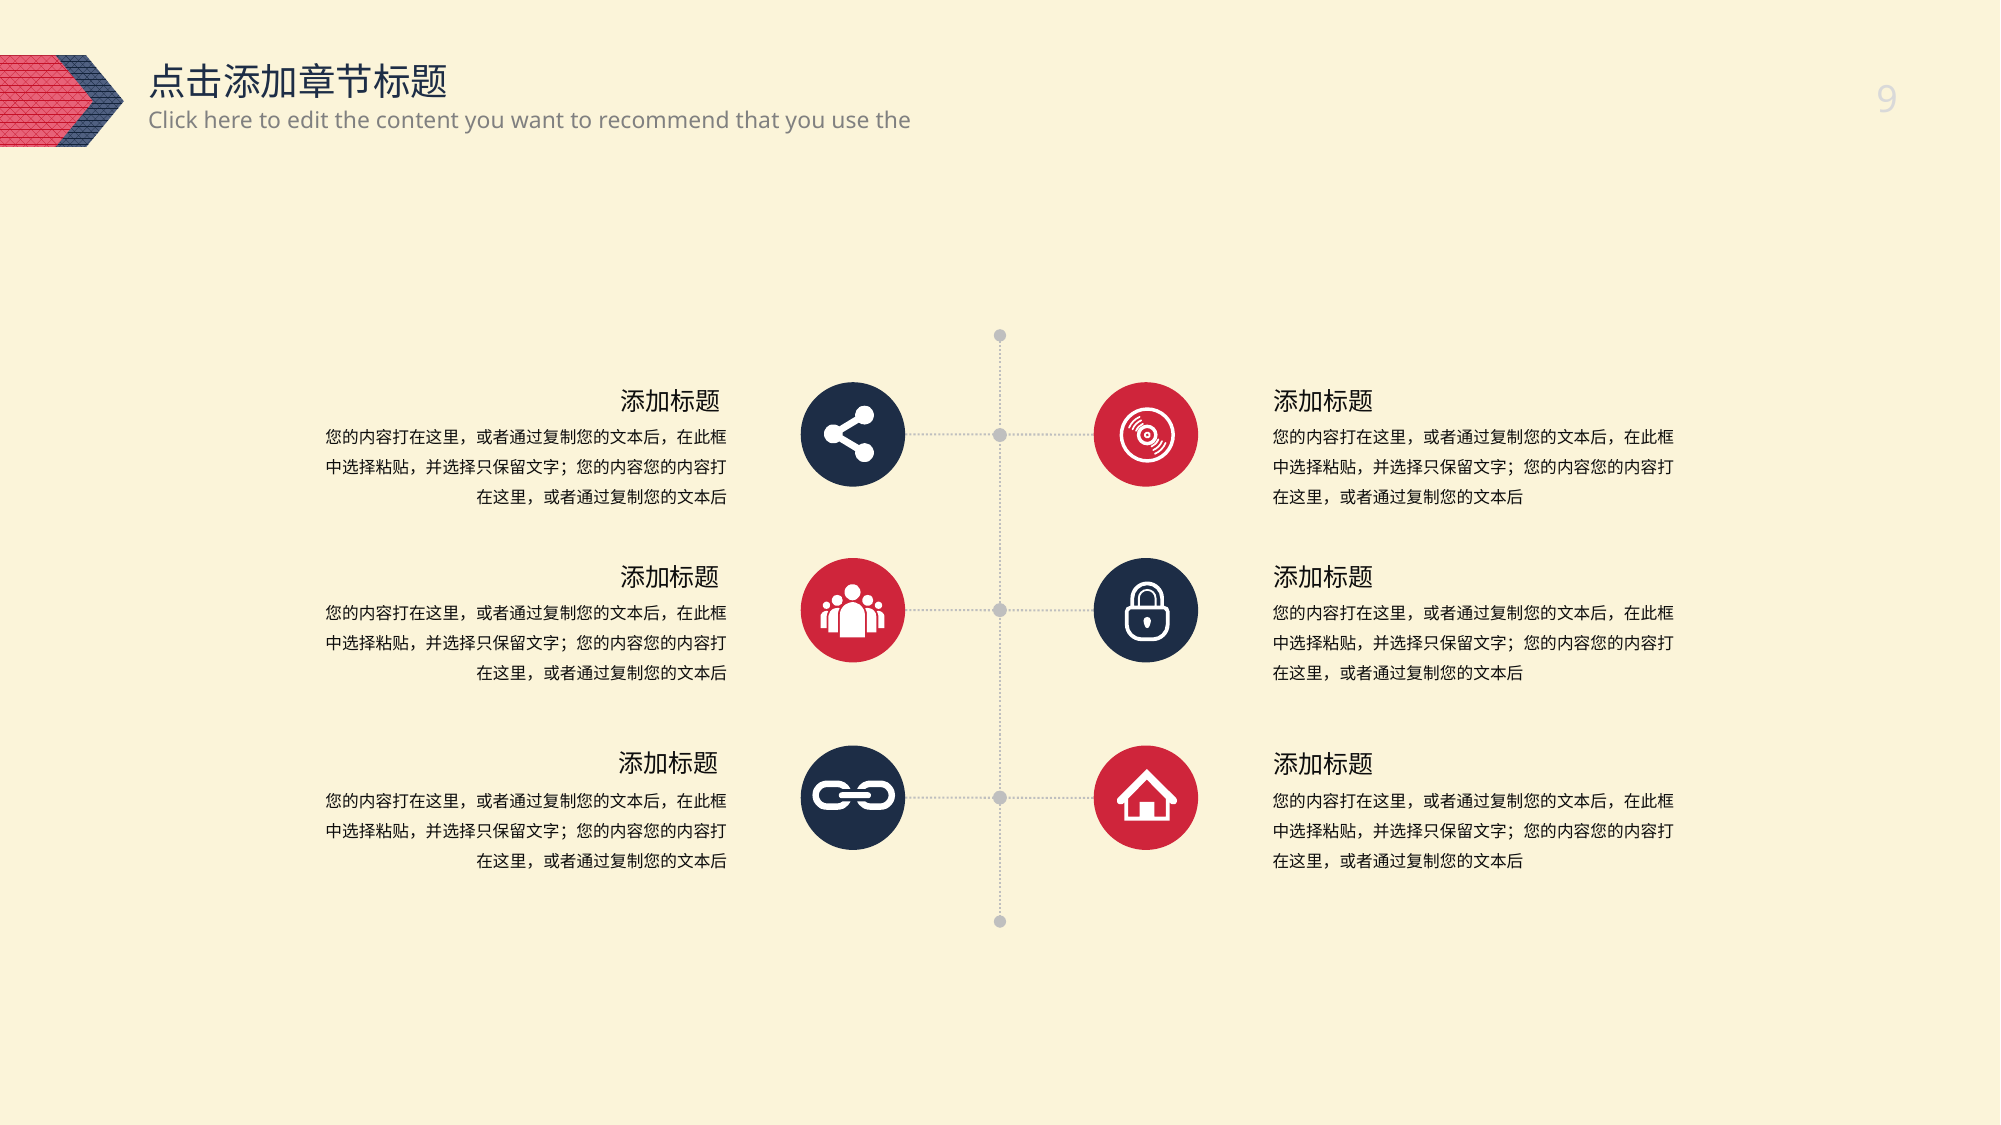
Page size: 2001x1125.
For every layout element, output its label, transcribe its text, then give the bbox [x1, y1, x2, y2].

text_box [308, 725, 743, 880]
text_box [308, 362, 743, 516]
list Click here to edit the content you want to recommend that you use the [133, 101, 1427, 152]
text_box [1257, 538, 1692, 692]
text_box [1093, 557, 1199, 663]
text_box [800, 382, 906, 487]
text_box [1257, 362, 1692, 516]
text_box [308, 538, 743, 692]
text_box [1093, 382, 1199, 487]
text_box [992, 335, 1007, 922]
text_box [800, 557, 906, 663]
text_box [800, 745, 906, 850]
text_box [1257, 726, 1692, 880]
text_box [1093, 745, 1199, 850]
list 点击添加章节标题 [133, 55, 1427, 101]
